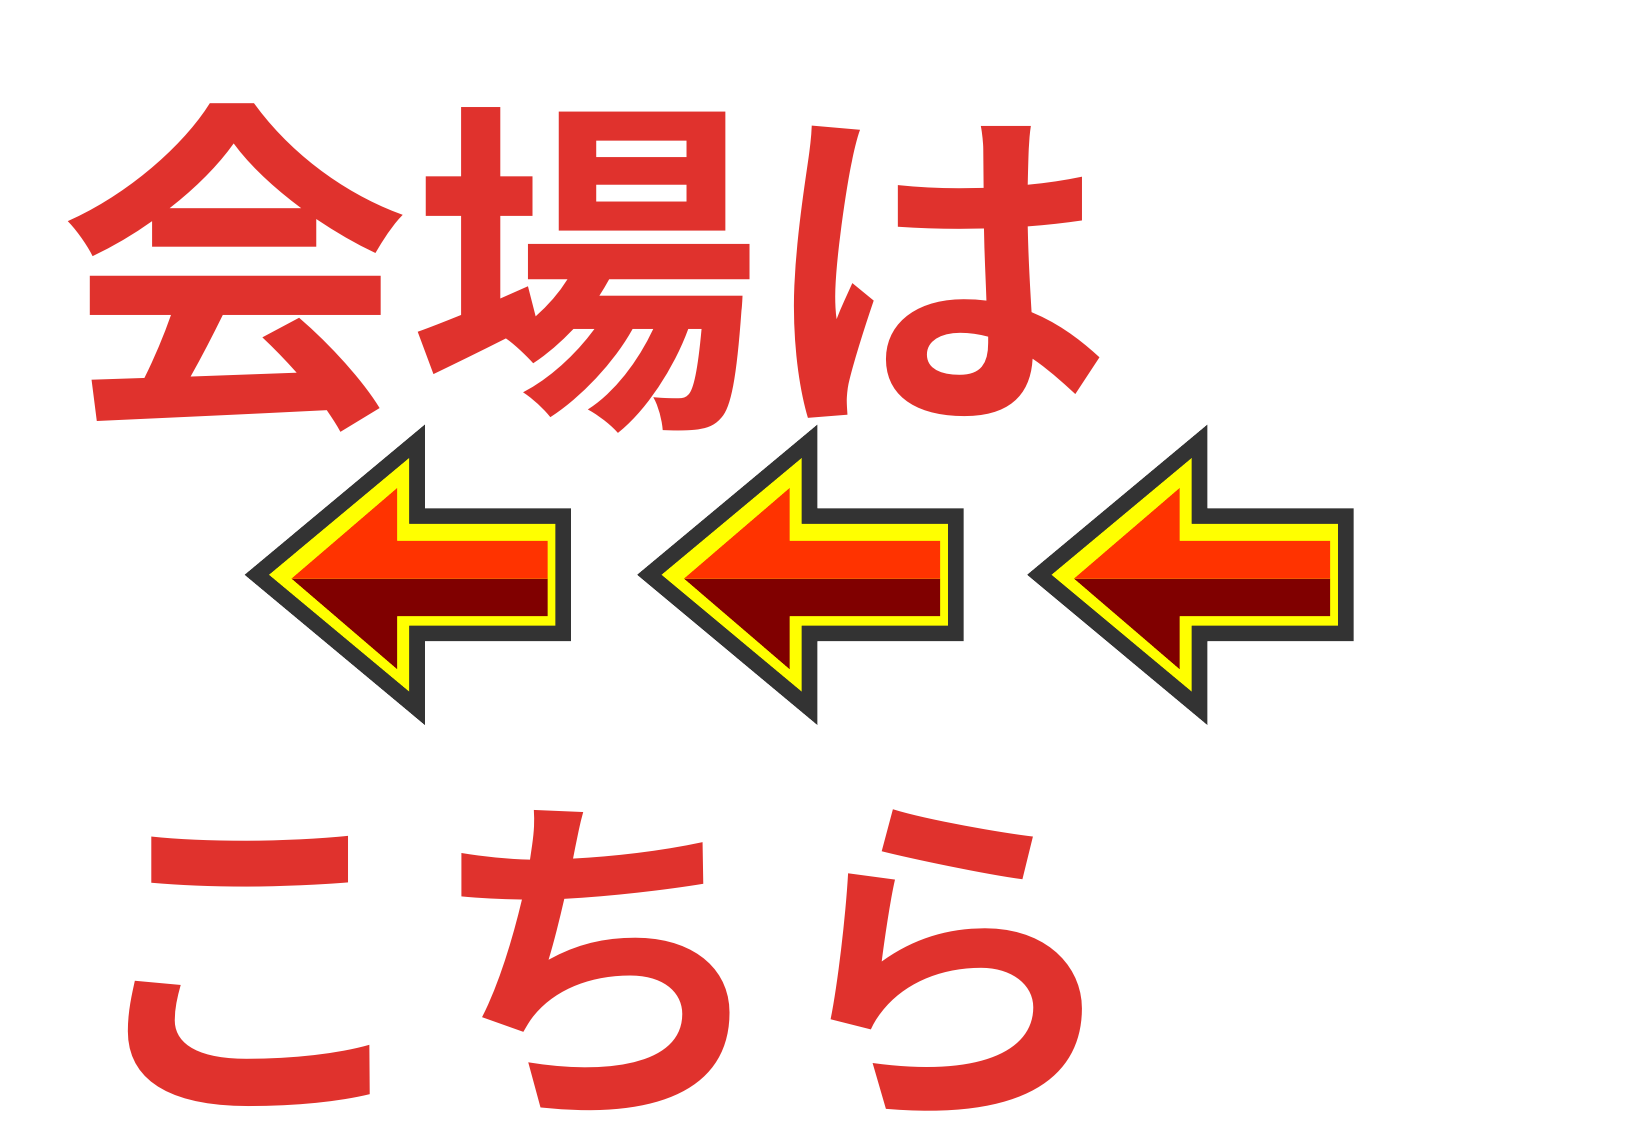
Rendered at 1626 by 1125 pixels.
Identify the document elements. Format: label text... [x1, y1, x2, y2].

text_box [1051, 457, 1339, 692]
text_box こちら [60, 733, 1596, 1125]
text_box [268, 457, 556, 692]
text_box 会場は [44, 42, 1581, 478]
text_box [661, 457, 949, 692]
